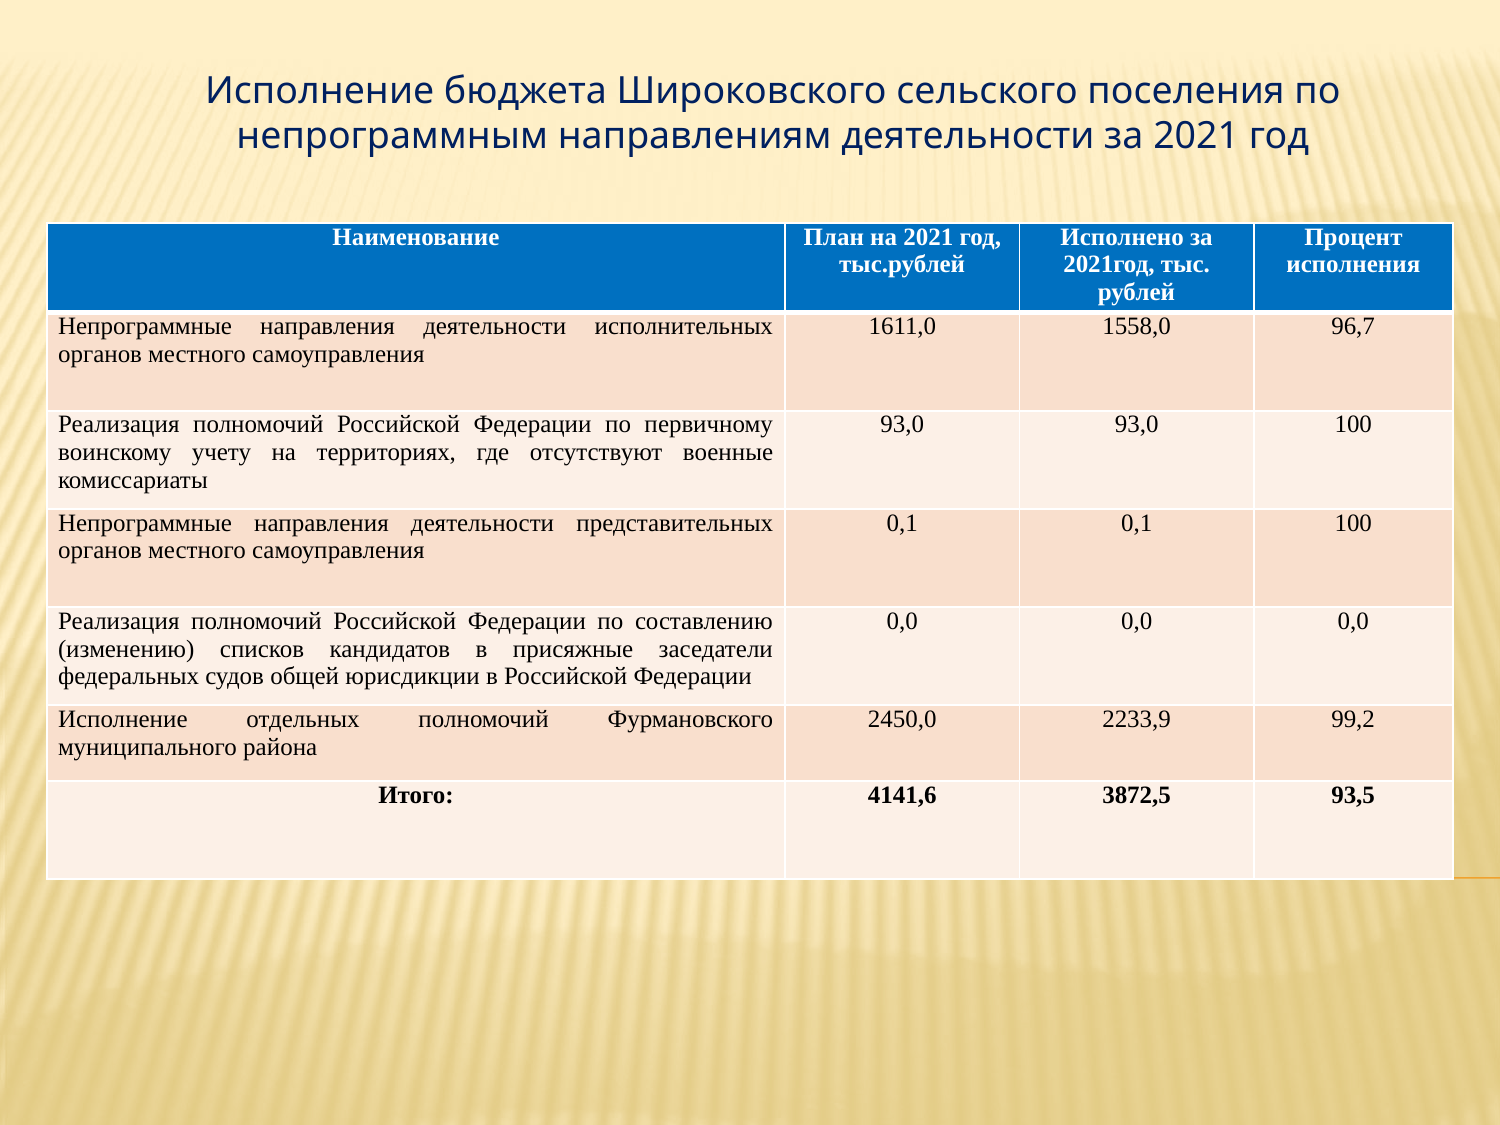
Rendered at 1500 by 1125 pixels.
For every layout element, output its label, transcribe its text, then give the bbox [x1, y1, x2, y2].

table_cell 100 [1255, 412, 1452, 508]
table_cell 93,5 [1255, 782, 1452, 878]
table_cell 0,0 [1255, 608, 1452, 704]
table_header Наименование [48, 224, 784, 310]
table_cell 0,0 [786, 608, 1019, 704]
table_cell 2450,0 [786, 706, 1019, 780]
table_cell 0,1 [786, 510, 1019, 606]
table_cell Итого: [48, 782, 784, 878]
table_header Процент исполнения [1255, 224, 1452, 310]
table_cell 93,0 [1020, 412, 1253, 508]
table_cell Исполнение отдельных полномочий Фурмановского муниципального района [48, 706, 784, 780]
table_cell 4141,6 [786, 782, 1019, 878]
table_cell 99,2 [1255, 706, 1452, 780]
table_cell 0,1 [1020, 510, 1253, 606]
table_cell 2233,9 [1020, 706, 1253, 780]
table_cell Реализация полномочий Российской Федерации по первичному воинскому учету на территориях, где отсутствуют военные комиссариаты [48, 412, 784, 508]
table_cell 3872,5 [1020, 782, 1253, 878]
table_cell 96,7 [1255, 315, 1452, 410]
table_cell 100 [1255, 510, 1452, 606]
table_header План на 2021 год, тыс.рублей [786, 224, 1019, 310]
table_cell Реализация полномочий Российской Федерации по составлению (изменению) списков кандидатов в присяжные заседатели федеральных судов общей юрисдикции в Российской Федерации [48, 608, 784, 704]
table_cell Непрограммные направления деятельности представительных органов местного самоуправления [48, 510, 784, 606]
text_box Исполнение бюджета Широковского сельского поселения по непрограммным направлениям деятельности за 2021 год [81, 58, 1465, 164]
table_header Исполнено за 2021год, тыс. рублей [1020, 224, 1253, 310]
table_cell 0,0 [1020, 608, 1253, 704]
table_cell 1611,0 [786, 315, 1019, 410]
table_cell Непрограммные направления деятельности исполнительных органов местного самоуправления [48, 315, 784, 410]
table_cell 1558,0 [1020, 315, 1253, 410]
table_cell 93,0 [786, 412, 1019, 508]
